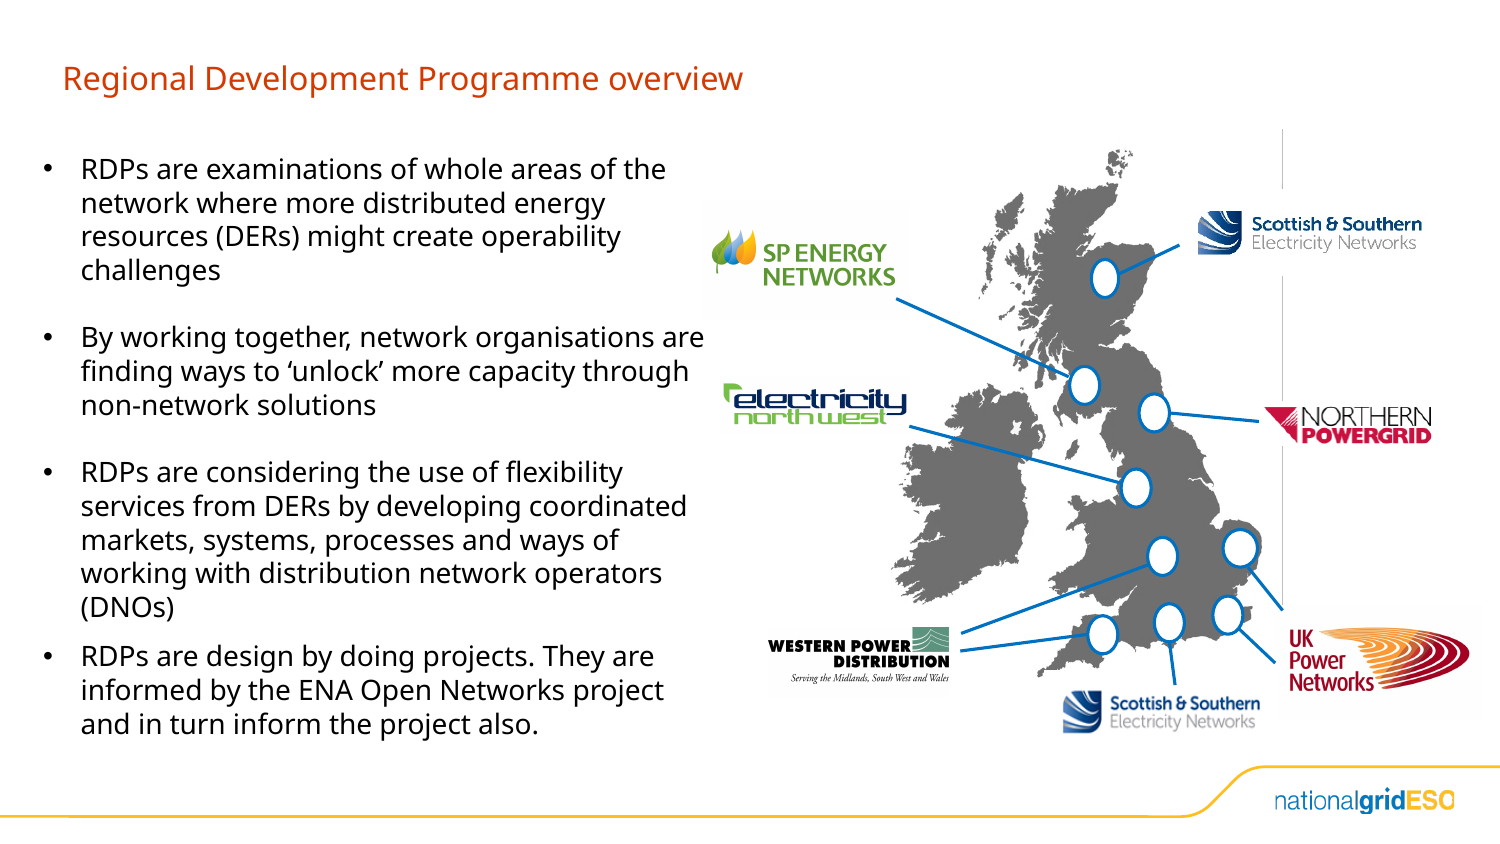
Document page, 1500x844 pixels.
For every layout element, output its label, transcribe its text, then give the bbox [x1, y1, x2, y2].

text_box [701, 130, 1482, 754]
title Regional Development Programme overview [51, 28, 1435, 107]
text_box RDPs are examinations of whole areas of the network where more distributed energy resources (DERs) might create operability challenges By working together, network organisations are finding ways to ‘unlock’ more capacity through non-network solutions RDPs are considering the use of flexibility services from DERs by developing coordinated markets, systems, processes and ways of working with distribution network operators (DNOs) RDPs are design by doing projects. They are informed by the ENA Open Networks project and in turn inform the project also. [23, 141, 730, 785]
